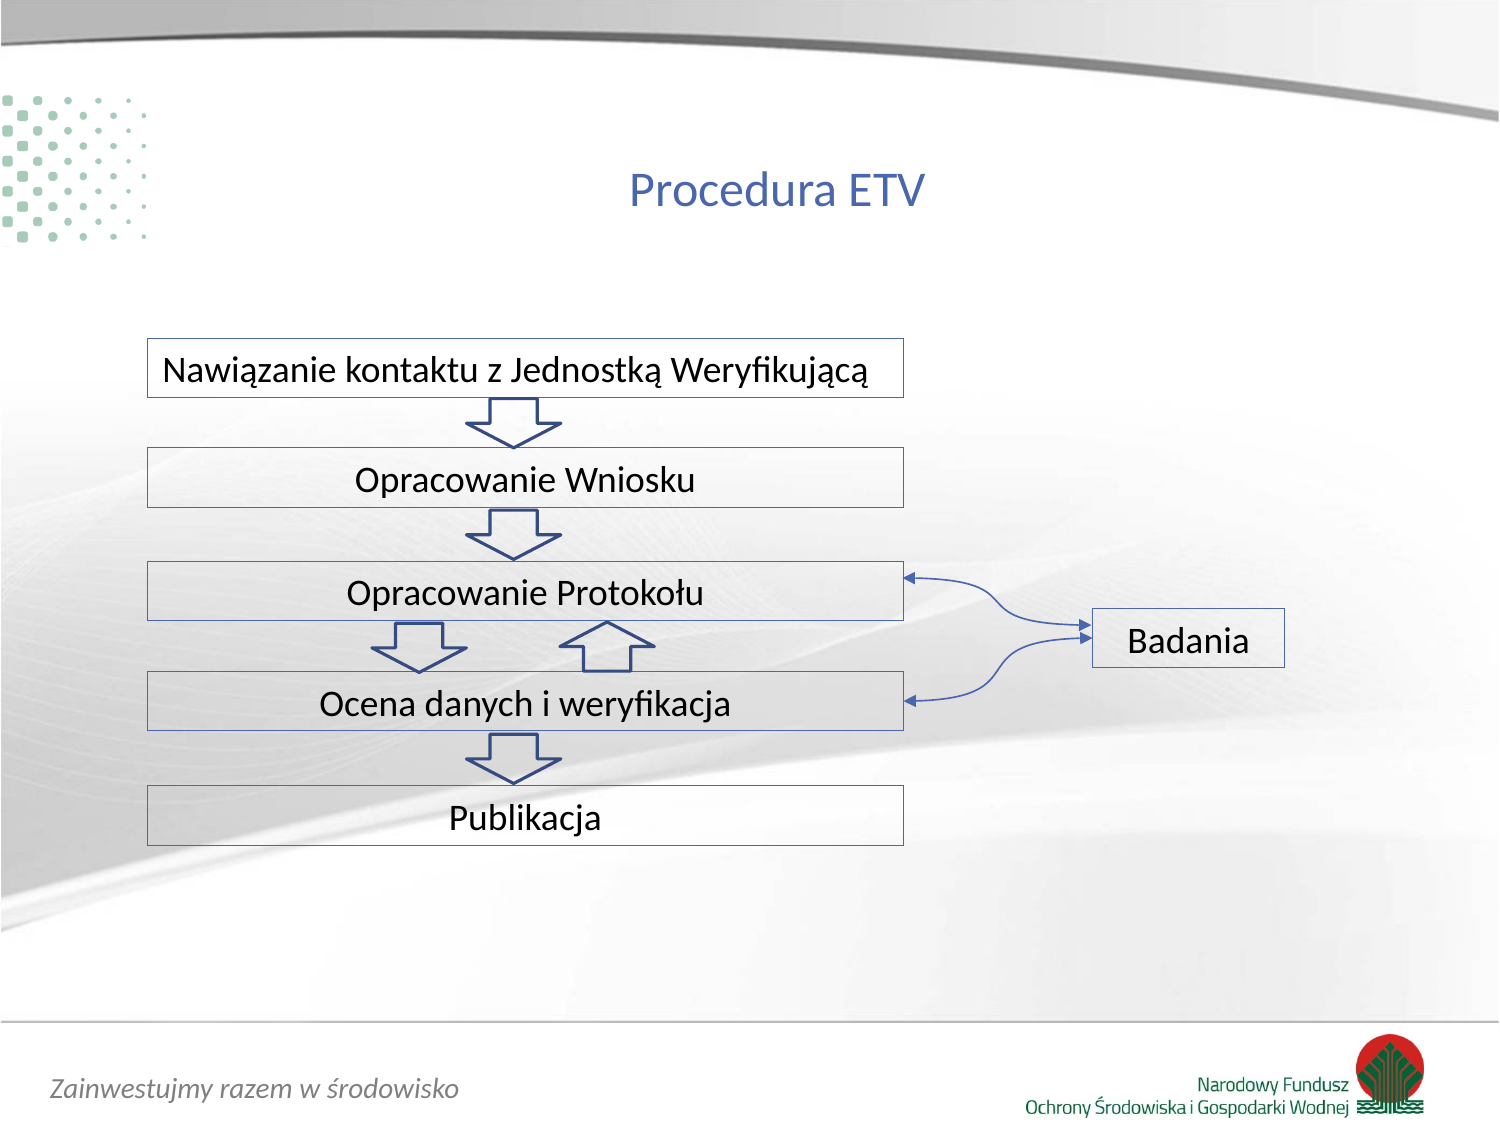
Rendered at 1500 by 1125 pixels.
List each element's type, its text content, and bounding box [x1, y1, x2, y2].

text_box [464, 732, 563, 785]
text_box Nawiązanie kontaktu z Jednostką Weryfikującą [147, 338, 904, 398]
text_box Badania [1092, 608, 1285, 668]
text_box [464, 397, 563, 450]
text_box [558, 620, 656, 673]
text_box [903, 638, 1093, 702]
text_box Opracowanie Protokołu [147, 561, 904, 621]
list [147, 243, 1397, 986]
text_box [902, 577, 1092, 626]
text_box Opracowanie Wniosku [147, 447, 904, 508]
picture [1026, 1034, 1424, 1118]
text_box Procedura ETV [107, 127, 1449, 234]
text_box [464, 508, 563, 561]
picture [0, 0, 1499, 1023]
text_box Publikacja [147, 785, 904, 846]
text_box Ocena danych i weryfikacja [147, 671, 904, 731]
text_box [370, 621, 468, 674]
